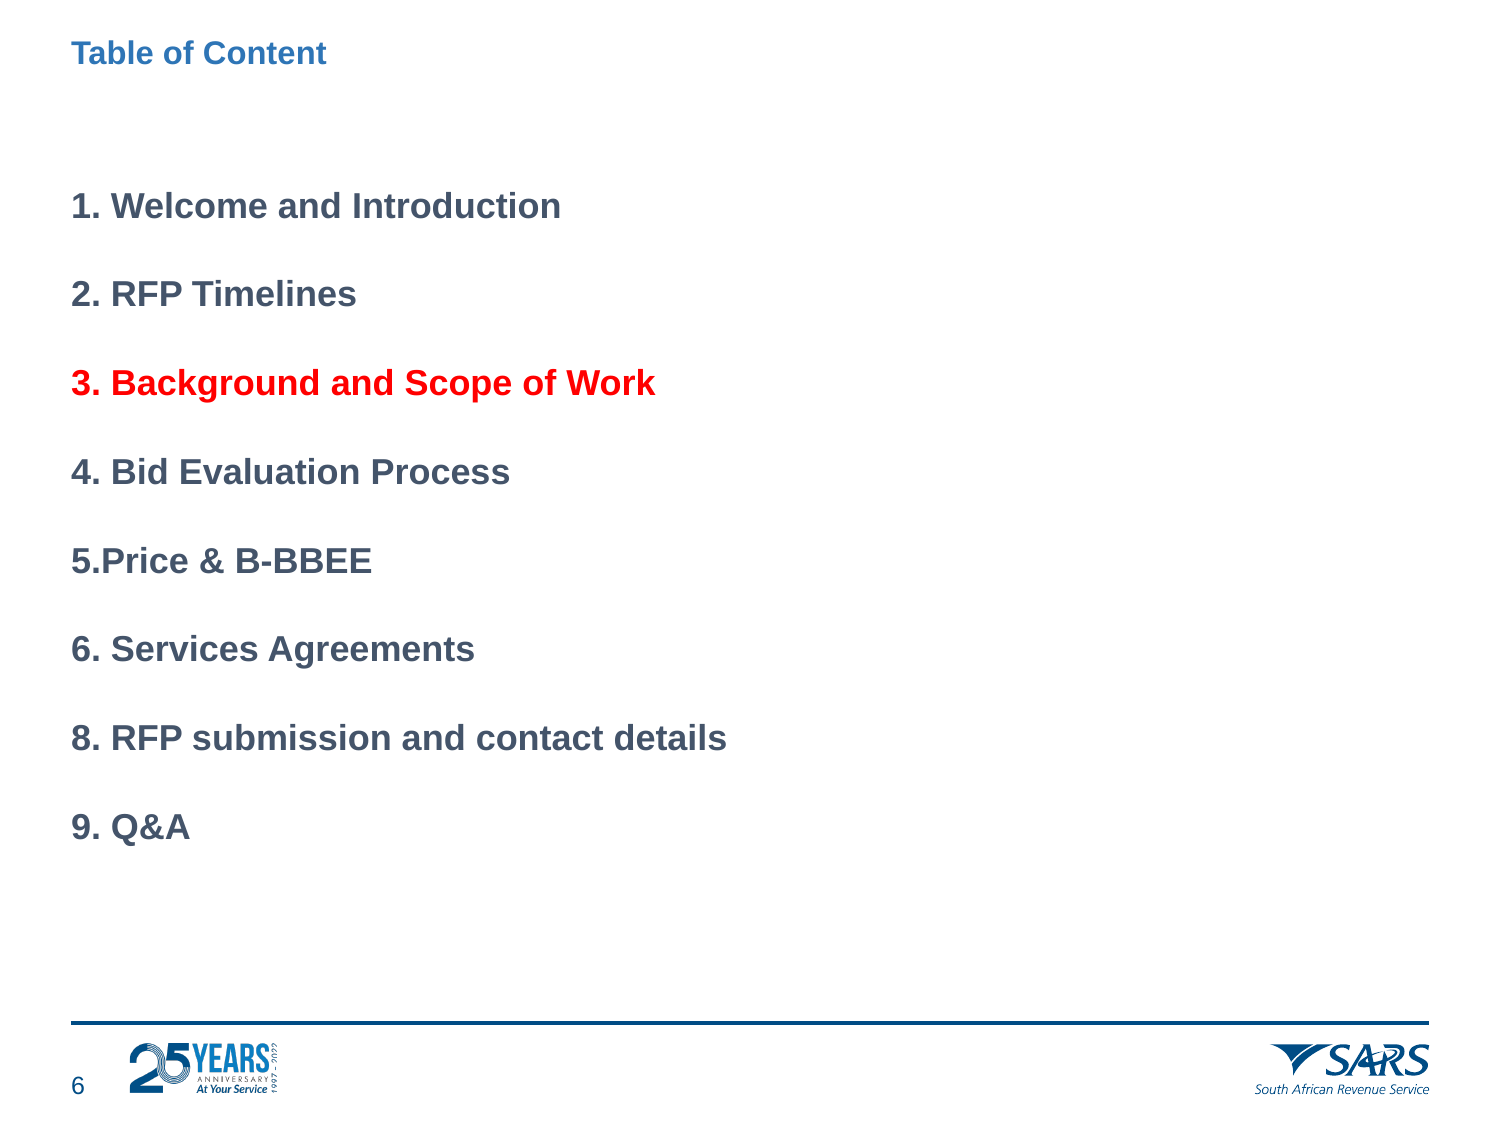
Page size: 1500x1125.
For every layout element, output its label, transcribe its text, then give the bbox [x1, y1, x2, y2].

slide_number 5 [56, 1054, 394, 1115]
title Table of Content [56, 28, 1350, 116]
list 1. Welcome and Introduction 2. RFP Timelines 3. Background and Scope of Work 4. Bid Evaluation Process 5.Price & B-BBEE 6. Services Agreements 8. RFP submission and contact details 9. Q&A [56, 159, 1430, 857]
